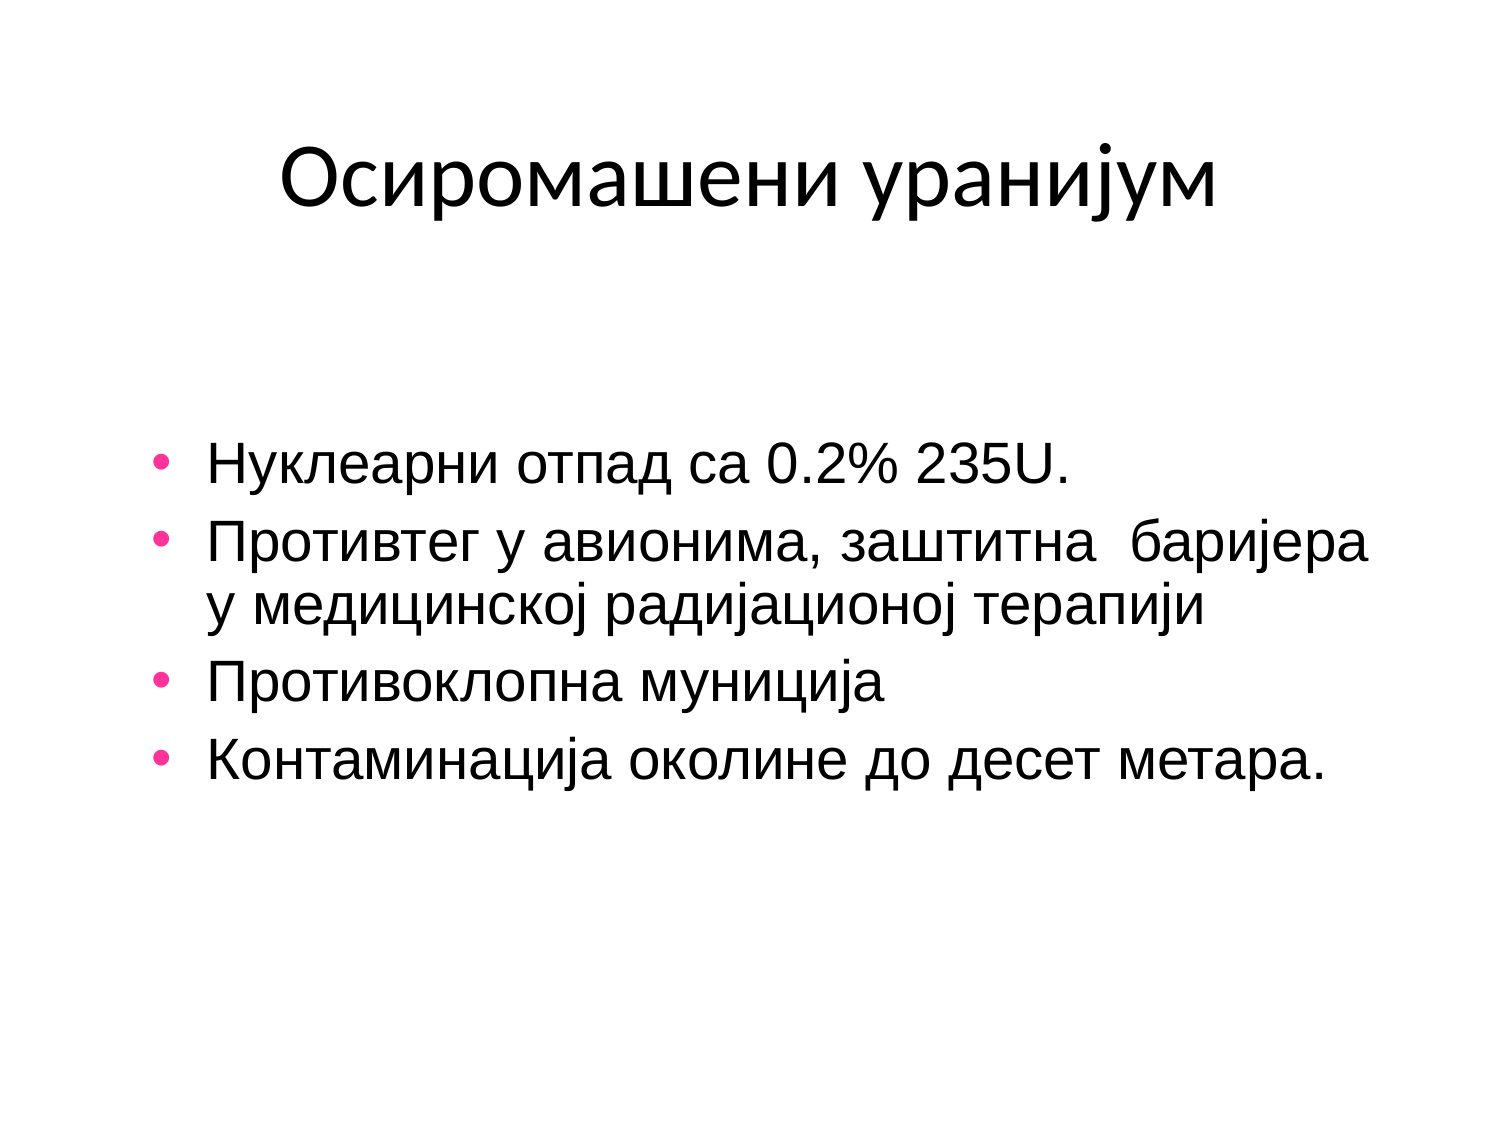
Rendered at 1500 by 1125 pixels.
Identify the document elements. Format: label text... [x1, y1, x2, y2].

title Осиромашени уранијум [112, 49, 1388, 290]
list Нуклеарни отпад са 0.2% 235U. Противтег у авионима, заштитна баријера у медицинској радијационој терапији Противоклопна муниција Контаминација околине до десет метара. [135, 326, 1411, 1033]
